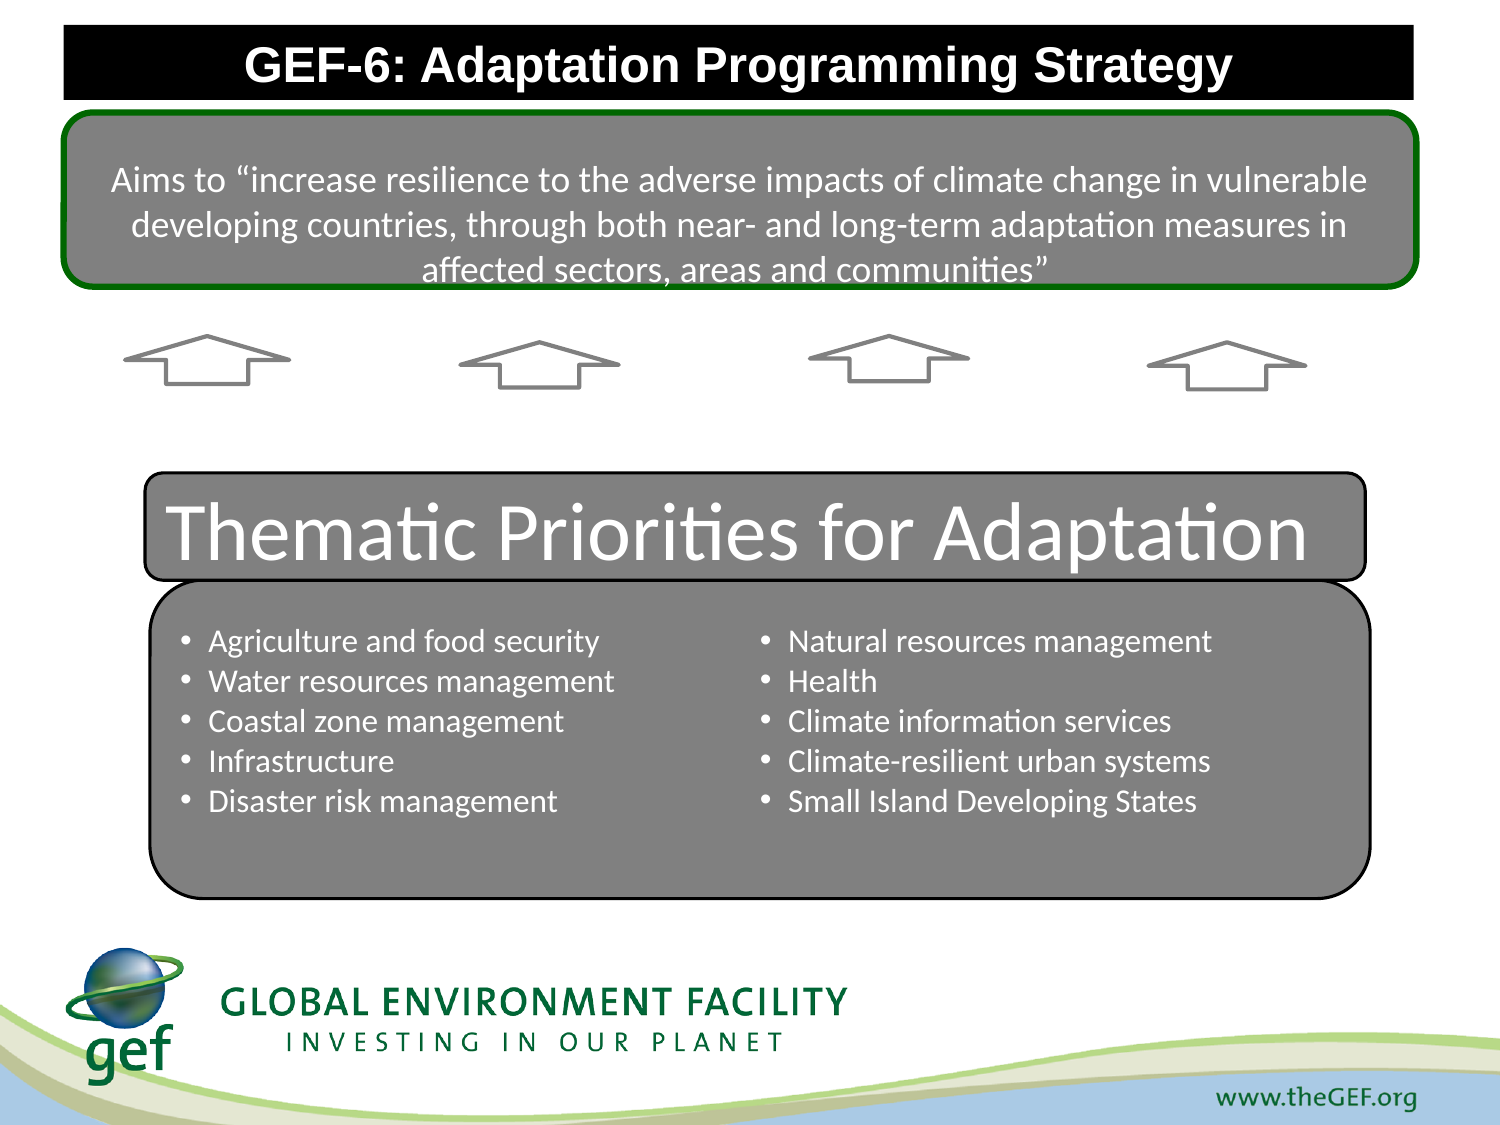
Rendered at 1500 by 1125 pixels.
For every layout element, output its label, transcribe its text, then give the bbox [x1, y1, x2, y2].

text_box [807, 333, 971, 384]
text_box Aims to “increase resilience to the adverse impacts of climate change in vulnerable developing countries, through both near- and long-term adaptation measures in affected sectors, areas and communities” [61, 110, 1419, 289]
text_box [458, 340, 621, 390]
text_box [1146, 340, 1308, 392]
text_box Agriculture and food security Water resources management Coastal zone management Infrastructure Disaster risk management Natural resources management Health Climate information services Climate-resilient urban systems Small Island Developing States [147, 583, 1373, 901]
text_box Thematic Priorities for Adaptation [142, 470, 1368, 583]
title GEF-6: Adaptation Programming Strategy [63, 24, 1414, 101]
picture [0, 920, 1500, 1125]
text_box [122, 334, 292, 387]
